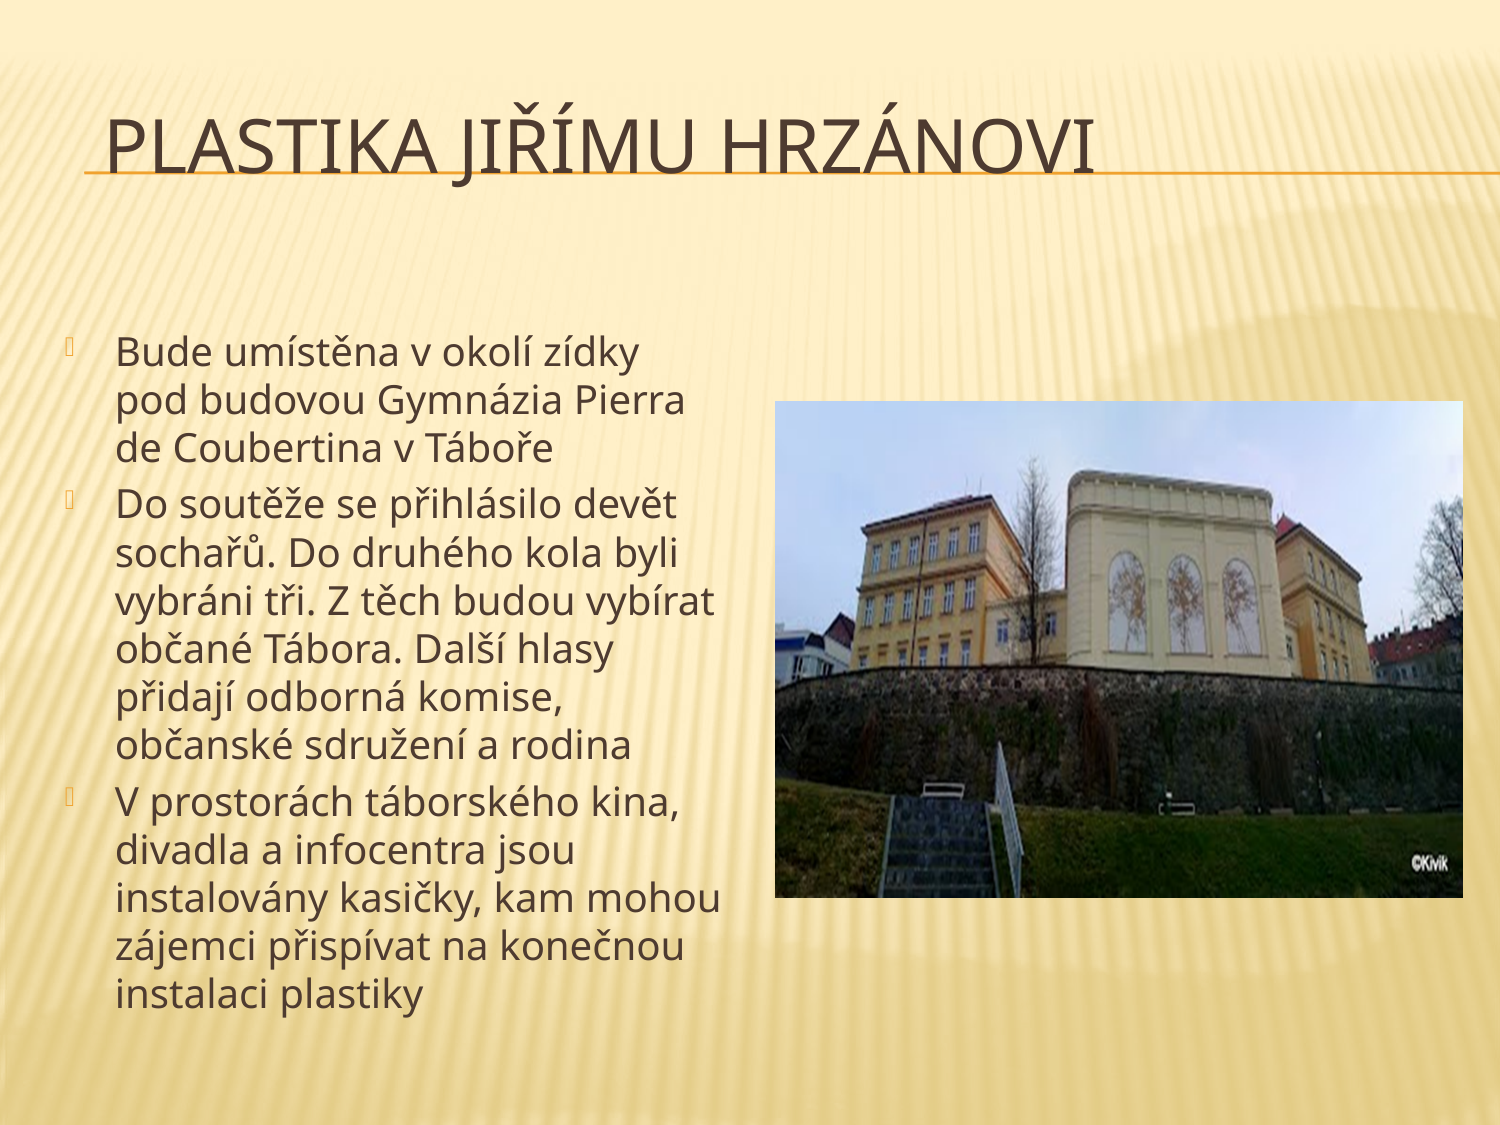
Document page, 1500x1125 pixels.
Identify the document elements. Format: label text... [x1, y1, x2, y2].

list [774, 401, 1463, 899]
title Plastika Jiřímu Hrzánovi [49, 75, 1475, 213]
list Bude umístěna v okolí zídky pod budovou Gymnázia Pierra de Coubertina v Táboře Do soutěže se přihlásilo devět sochařů. Do druhého kola byli vybráni tři. Z těch budou vybírat občané Tábora. Další hlasy přidají odborná komise, občanské sdružení a rodina V prostorách táborského kina, divadla a infocentra jsou instalovány kasičky, kam mohou zájemci přispívat na konečnou instalaci plastiky [50, 262, 738, 1038]
